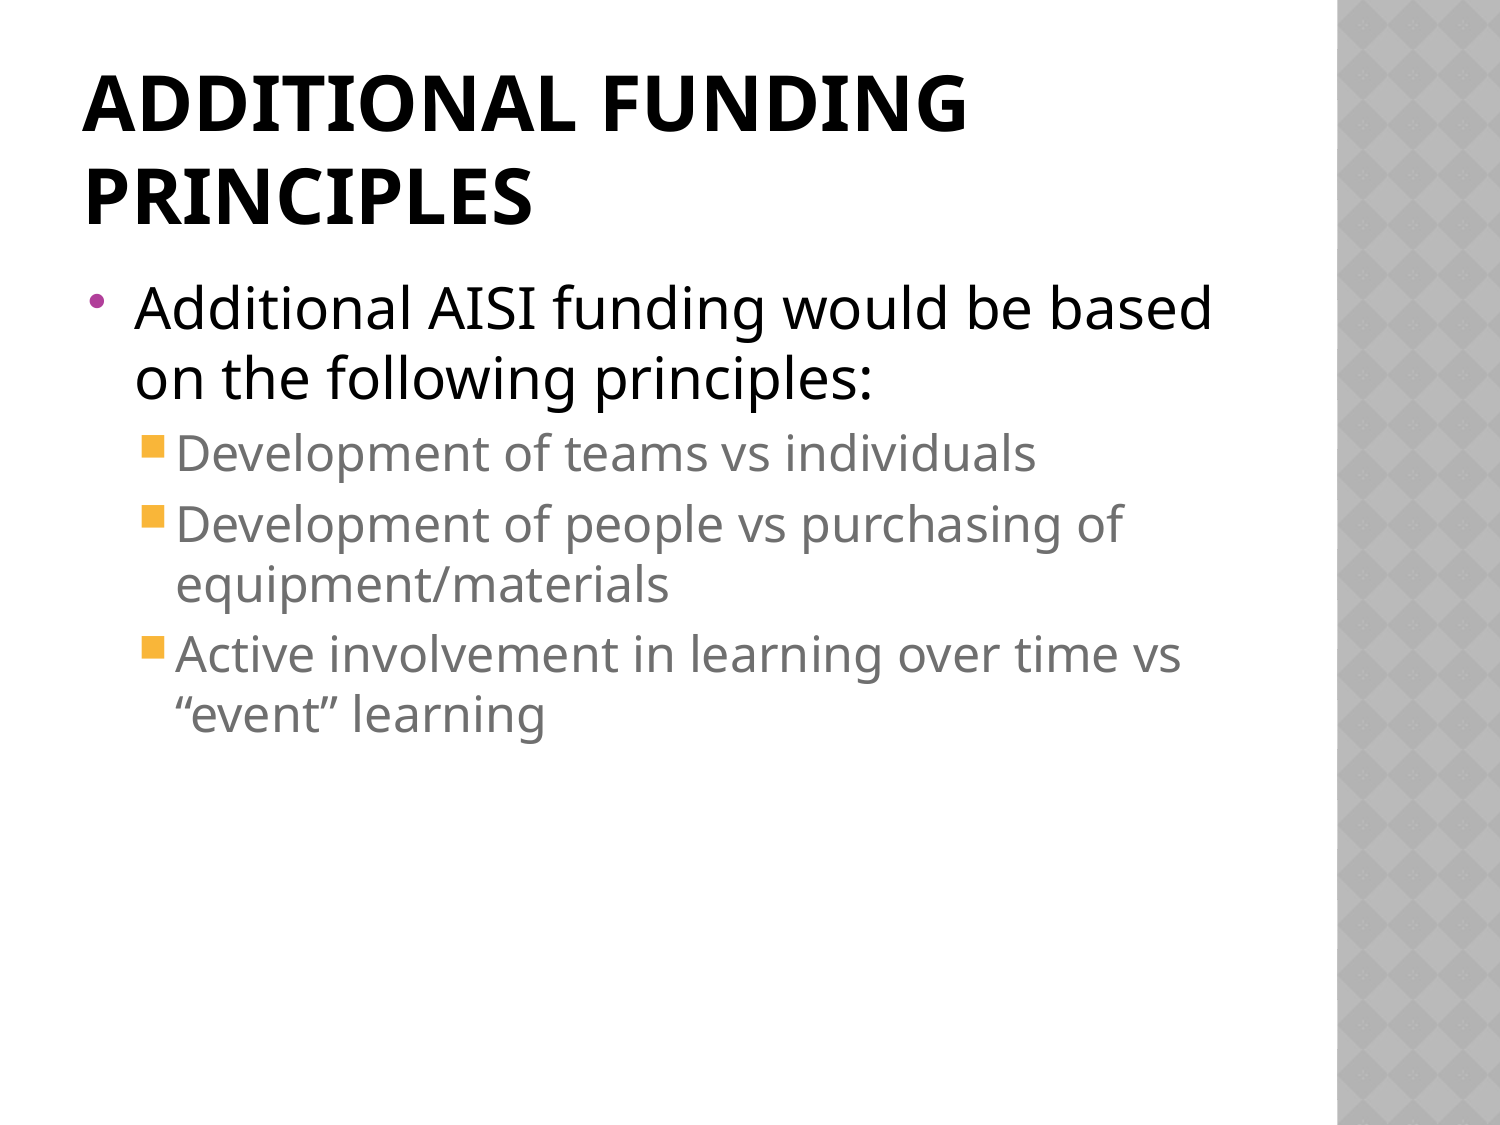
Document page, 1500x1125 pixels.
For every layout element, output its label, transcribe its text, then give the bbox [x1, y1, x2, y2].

title Additional funding principles [75, 52, 1263, 240]
list Additional AISI funding would be based on the following principles: Development of teams vs individuals Development of people vs purchasing of equipment/materials Active involvement in learning over time vs “event” learning [75, 264, 1263, 1059]
